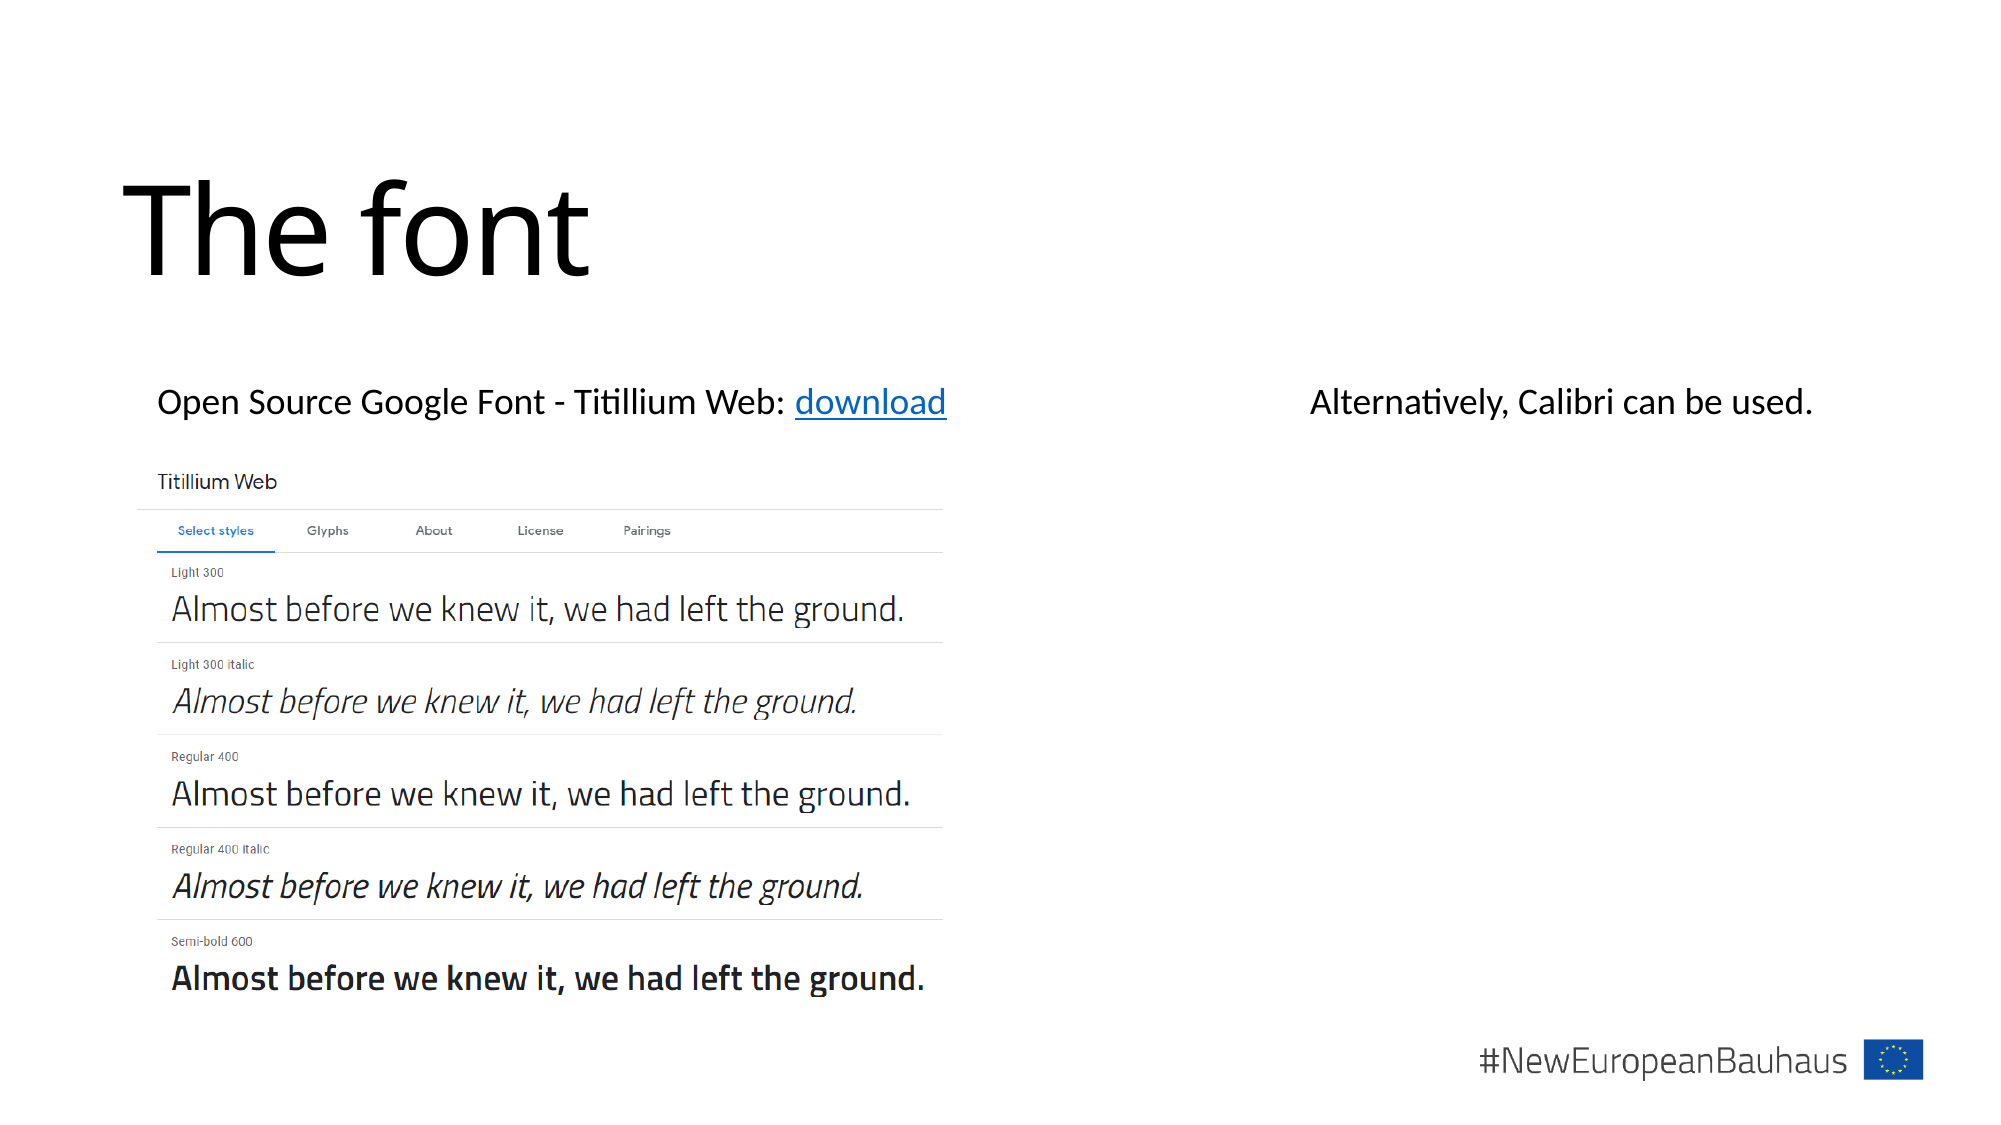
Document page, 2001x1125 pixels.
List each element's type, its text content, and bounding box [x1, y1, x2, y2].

picture [137, 459, 943, 1003]
title The font [107, 160, 1812, 553]
picture [1480, 1038, 1924, 1081]
text_box Alternatively, Calibri can be used. [1295, 370, 1838, 430]
text_box Open Source Google Font - Titillium Web: download [142, 370, 963, 430]
